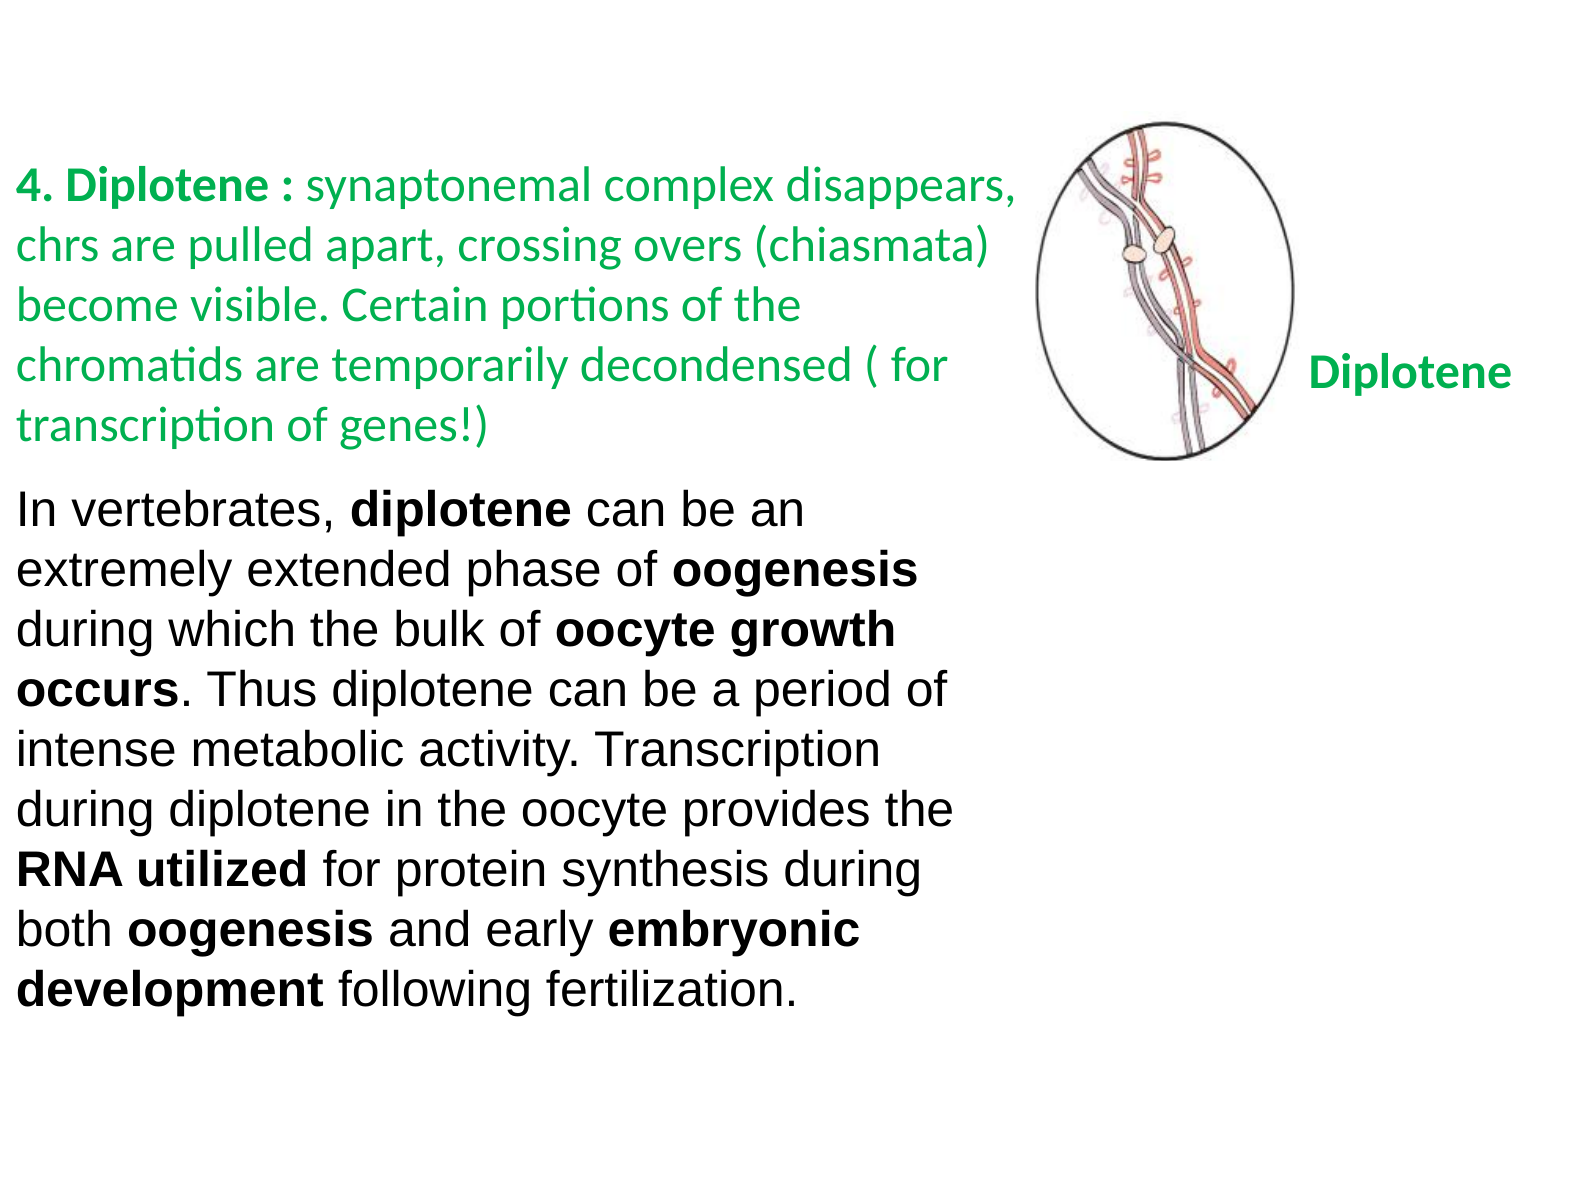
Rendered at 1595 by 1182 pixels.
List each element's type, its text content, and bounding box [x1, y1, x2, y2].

text_box 4. Diplotene : synaptonemal complex disappears, chrs are pulled apart, crossing overs (chiasmata) become visible. Certain portions of the chromatids are temporarily decondensed ( for transcription of genes!) In vertebrates, diplotene can be an extremely extended phase of oogenesis during which the bulk of oocyte growth occurs. Thus diplotene can be a period of intense metabolic activity. Transcription during diplotene in the oocyte provides the RNA utilized for protein synthesis during both oogenesis and early embryonic development following fertilization. [0, 143, 1034, 1025]
text_box Diplotene [1310, 330, 1530, 406]
picture [1023, 111, 1306, 461]
